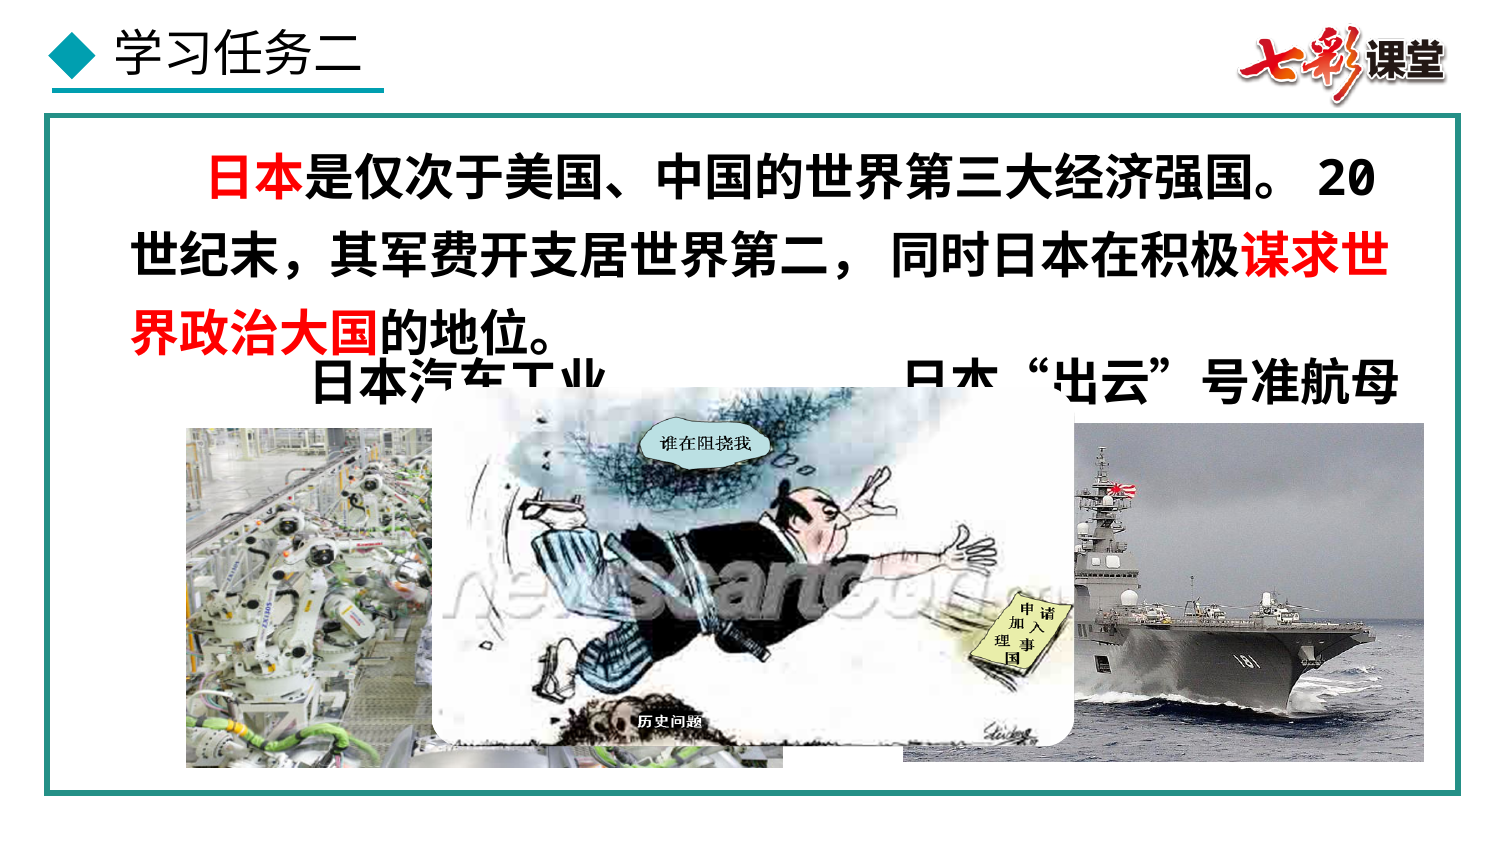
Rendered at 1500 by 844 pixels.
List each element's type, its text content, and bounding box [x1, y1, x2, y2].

text_box 日本是仅次于美国、中国的世界第三大经济强国。20世纪末，其军费开支居世界第二， 同时日本在积极谋求世界政治大国的地位。 [114, 120, 1427, 369]
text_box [120, 342, 1427, 769]
picture [1234, 20, 1451, 108]
picture [430, 385, 1076, 747]
